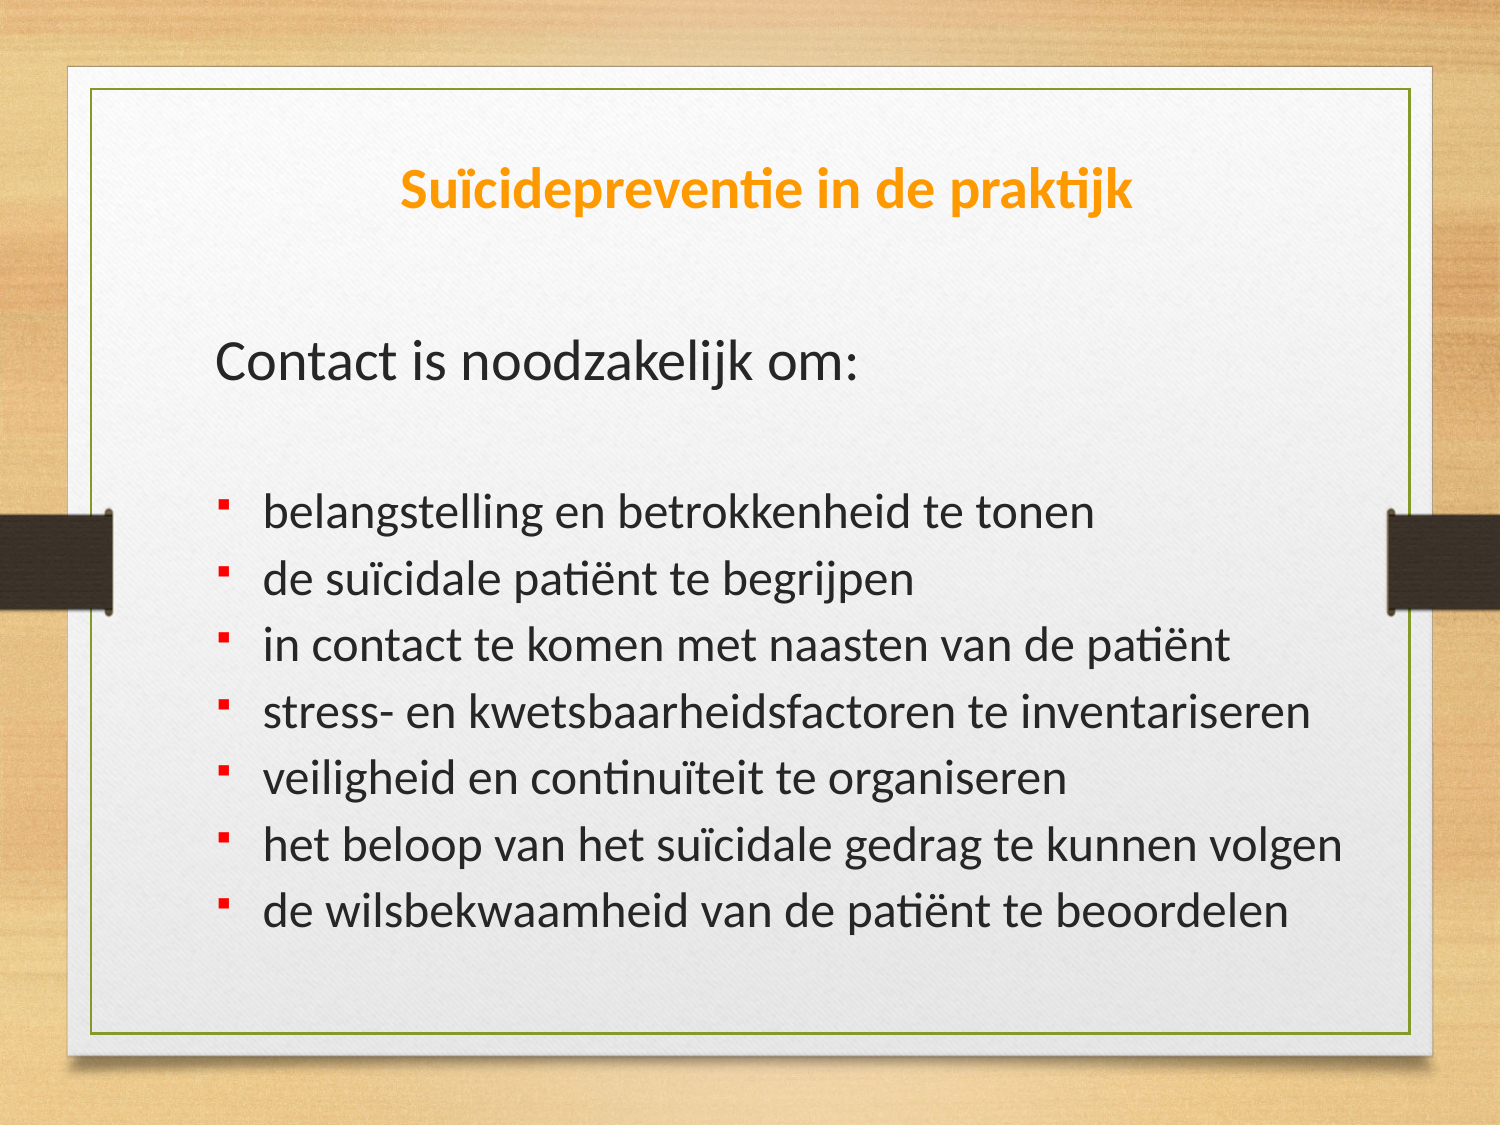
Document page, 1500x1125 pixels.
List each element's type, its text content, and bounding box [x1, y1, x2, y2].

list Contact is noodzakelijk om: belangstelling en betrokkenheid te tonen de suïcidale patiënt te begrijpen in contact te komen met naasten van de patiënt stress- en kwetsbaarheidsfactoren te inventariseren veiligheid en continuïteit te organiseren het beloop van het suïcidale gedrag te kunnen volgen de wilsbekwaamheid van de patiënt te beoordelen [125, 323, 1408, 988]
title Suïcidepreventie in de praktijk [91, 90, 1442, 279]
picture [0, 0, 1500, 1125]
